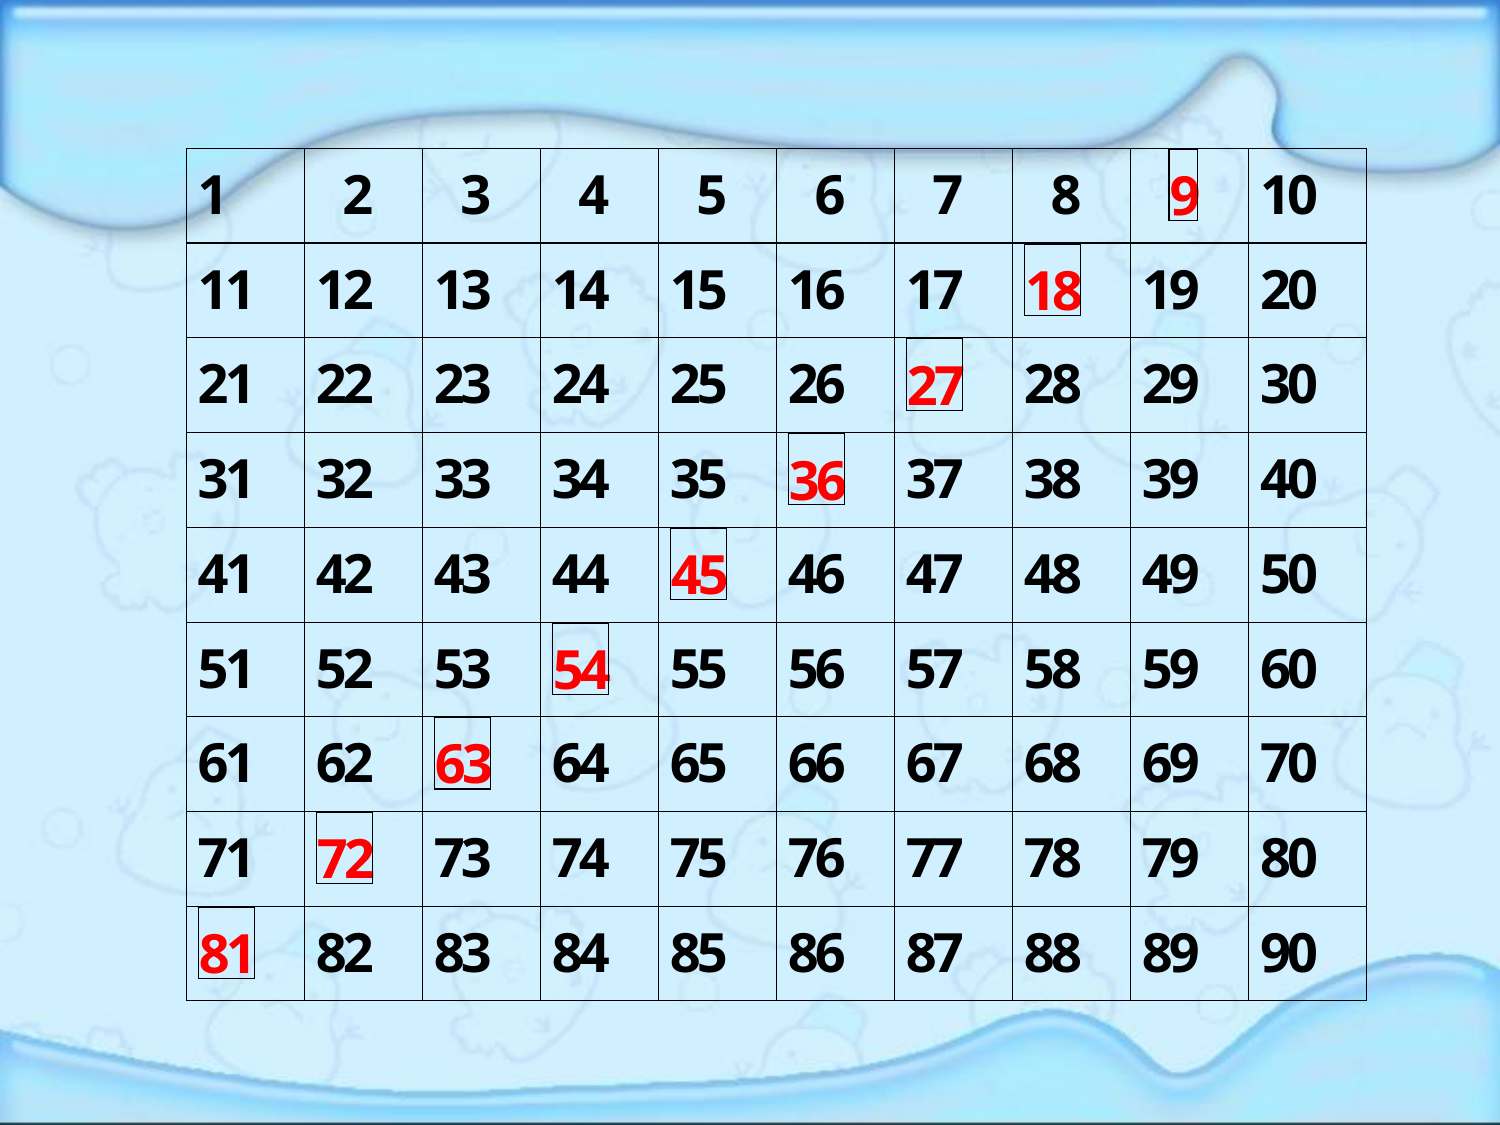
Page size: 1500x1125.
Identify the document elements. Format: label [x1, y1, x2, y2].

list [185, 147, 1373, 1120]
picture [0, 0, 1500, 1125]
